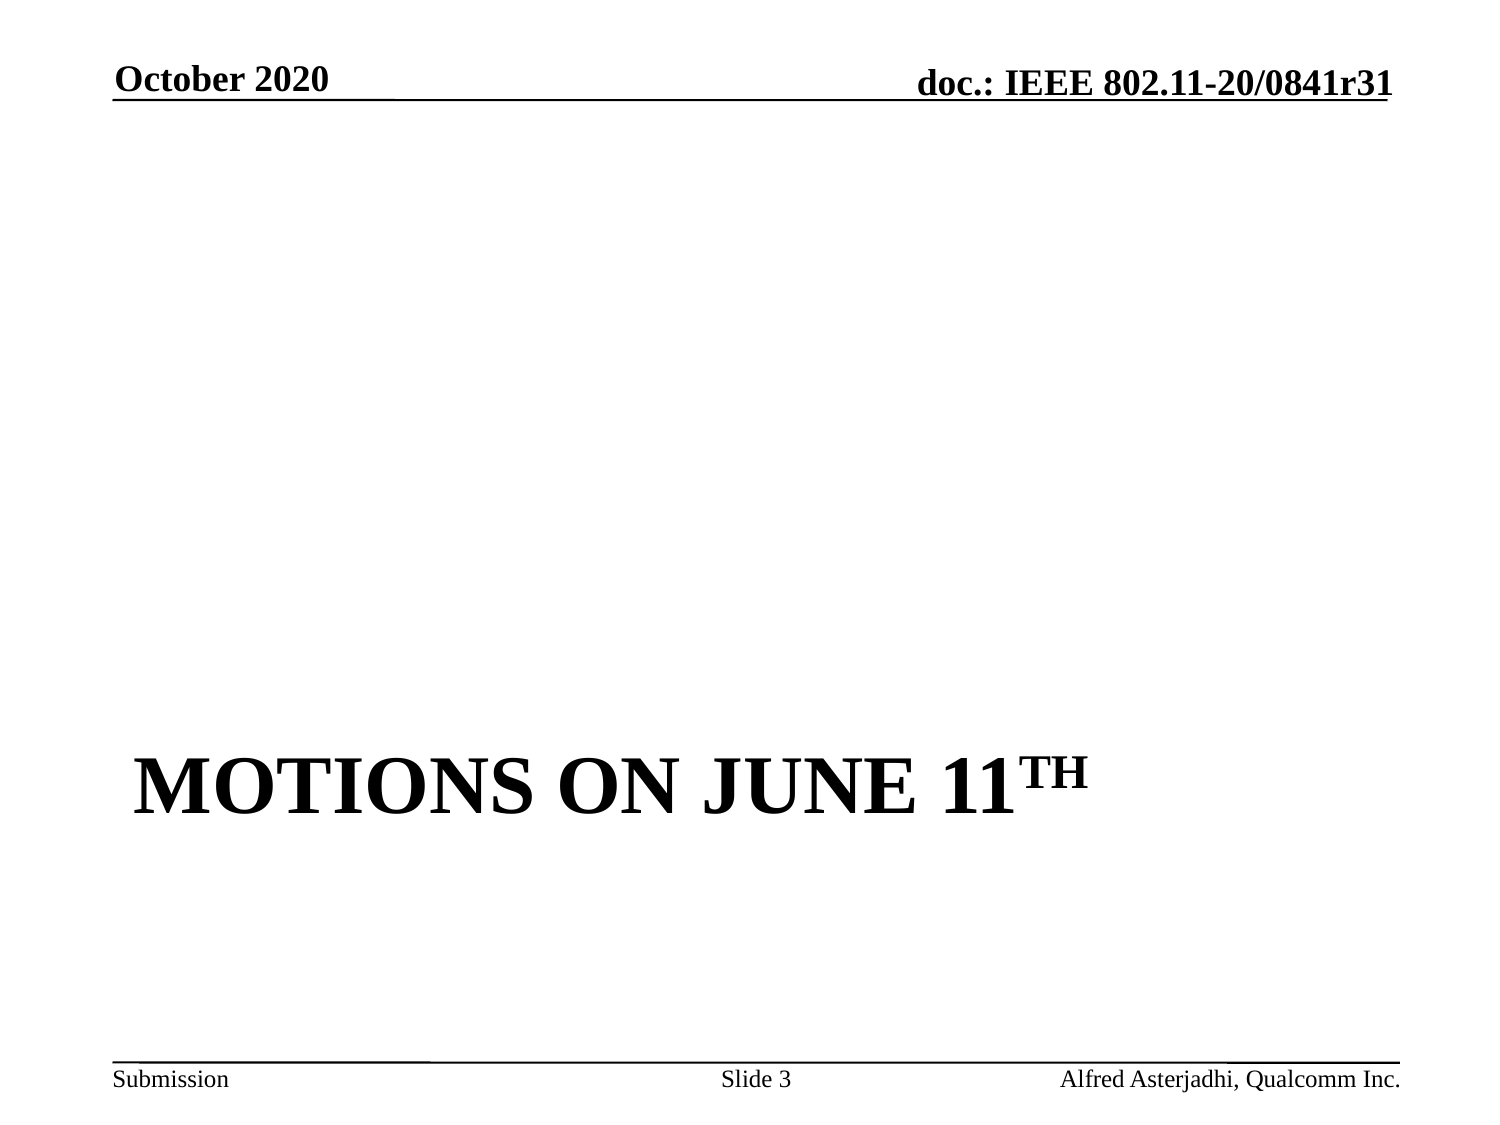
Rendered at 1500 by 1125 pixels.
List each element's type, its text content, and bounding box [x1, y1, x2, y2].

title Motions on June 11th [118, 722, 1394, 947]
slide_number Slide 3 [712, 1061, 800, 1123]
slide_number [114, 54, 423, 100]
footer Alfred Asterjadhi, Qualcomm Inc. [878, 1061, 1402, 1093]
